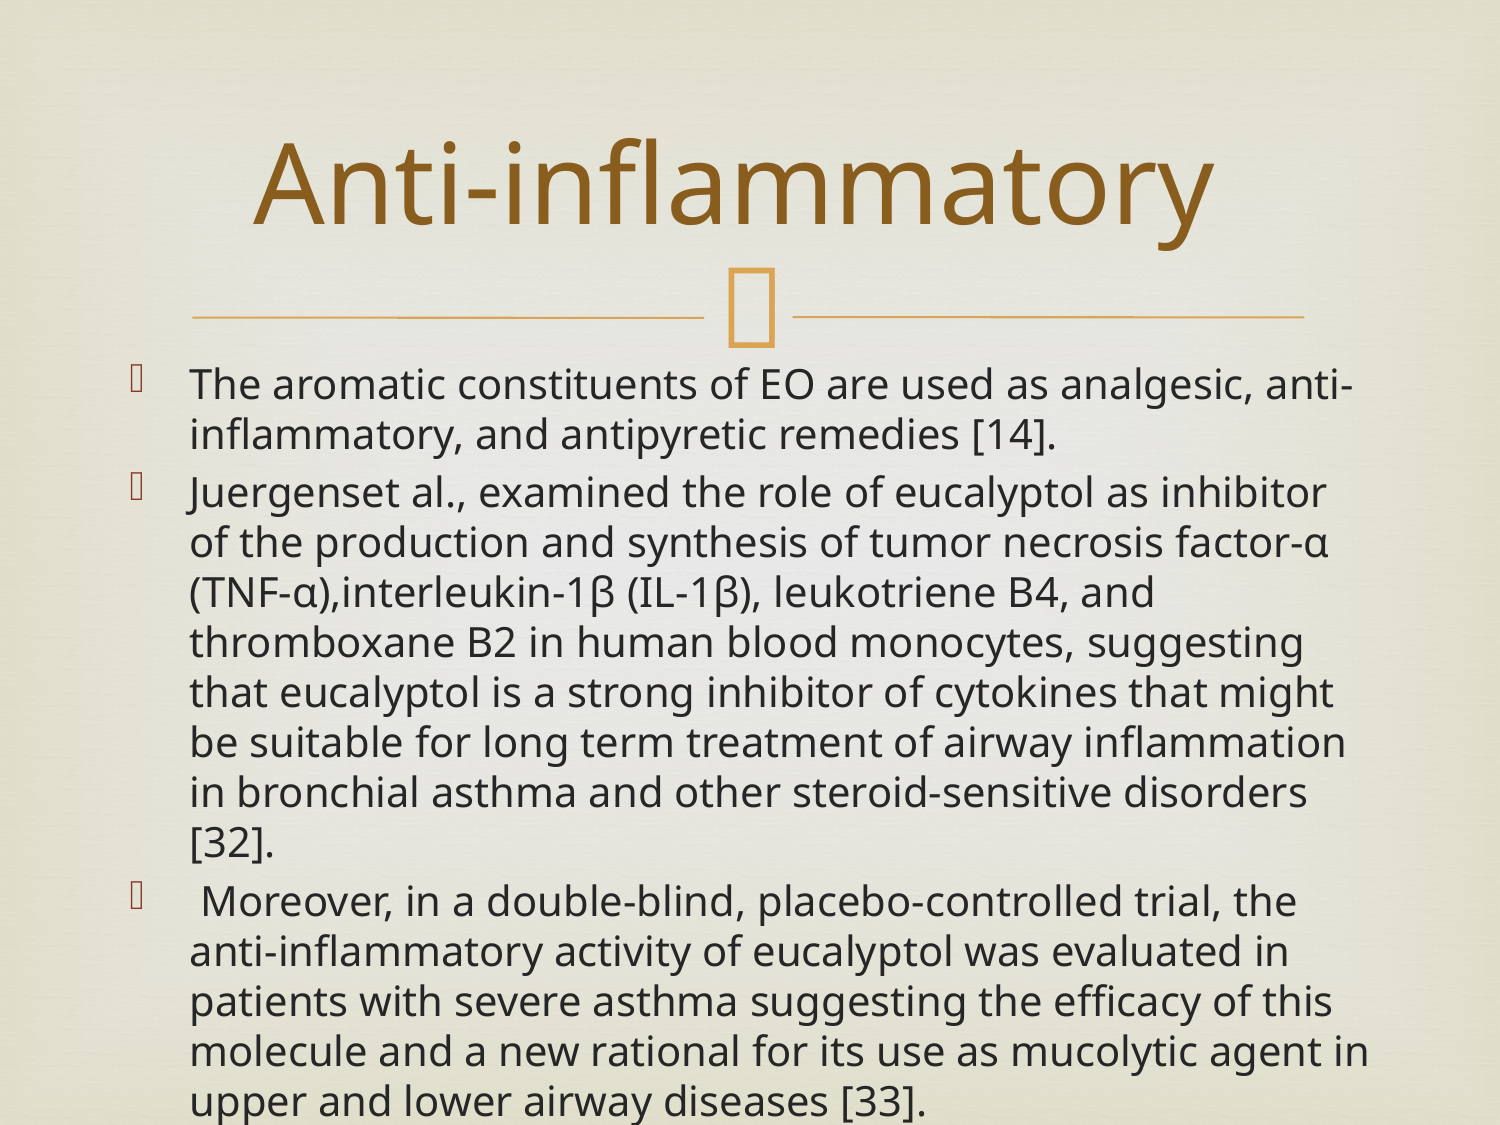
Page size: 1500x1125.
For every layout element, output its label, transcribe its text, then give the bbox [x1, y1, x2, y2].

list The aromatic constituents of EO are used as analgesic, anti-inflammatory, and antipyretic remedies [14]. Juergenset al., examined the role of eucalyptol as inhibitor of the production and synthesis of tumor necrosis factor-α (TNF-α),interleukin-1β (IL-1β), leukotriene B4, and thromboxane B2 in human blood monocytes, suggesting that eucalyptol is a strong inhibitor of cytokines that might be suitable for long term treatment of airway inflammation in bronchial asthma and other steroid-sensitive disorders [32]. Moreover, in a double-blind, placebo-controlled trial, the anti-inflammatory activity of eucalyptol was evaluated in patients with severe asthma suggesting the efficacy of this molecule and a new rational for its use as mucolytic agent in upper and lower airway diseases [33]. [114, 350, 1386, 1038]
title Anti-inflammatory [112, 93, 1386, 267]
